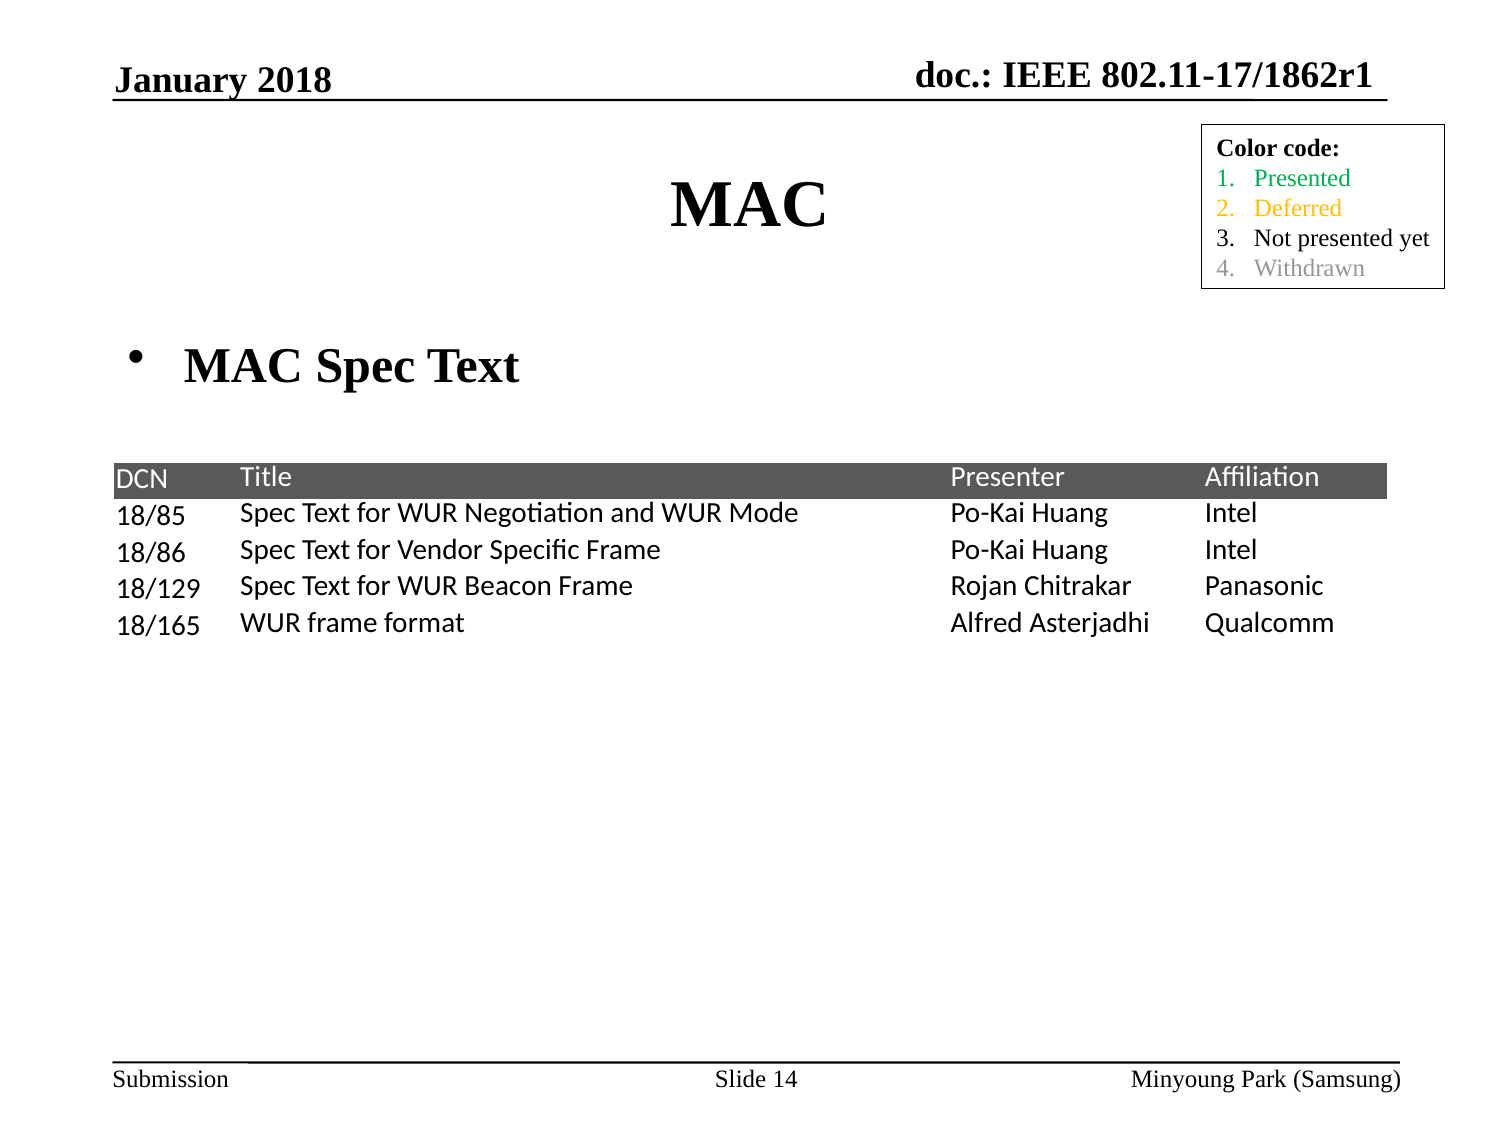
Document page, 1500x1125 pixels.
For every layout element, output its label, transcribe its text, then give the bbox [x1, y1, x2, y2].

footer Minyoung Park (Samsung) [949, 1061, 1402, 1093]
slide_number Slide 14 [712, 1061, 800, 1093]
title MAC [112, 112, 1388, 288]
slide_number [114, 54, 335, 101]
text_box MAC Spec Text [112, 324, 1388, 1000]
text_box Color code: Presented Deferred Not presented yet Withdrawn [1201, 124, 1445, 289]
